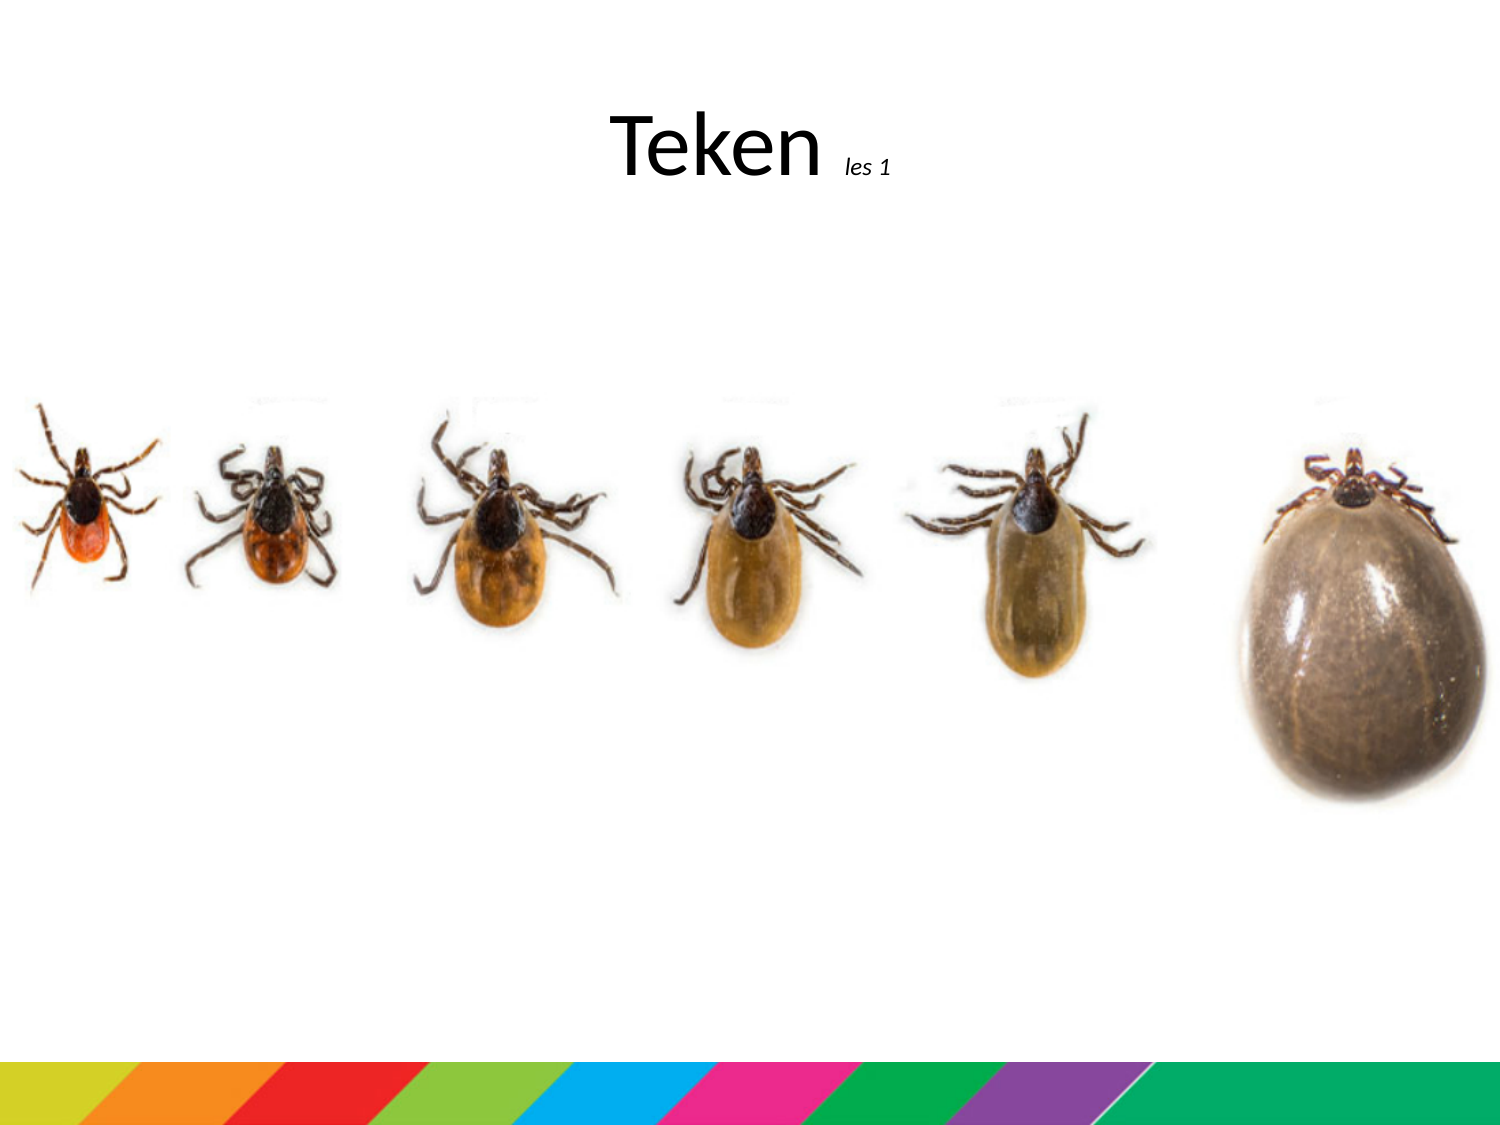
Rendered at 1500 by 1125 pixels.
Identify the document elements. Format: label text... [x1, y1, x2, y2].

picture [0, 1062, 574, 1125]
picture [656, 1062, 1500, 1125]
picture [0, 385, 1500, 840]
title Teken les 1 [75, 45, 1425, 233]
